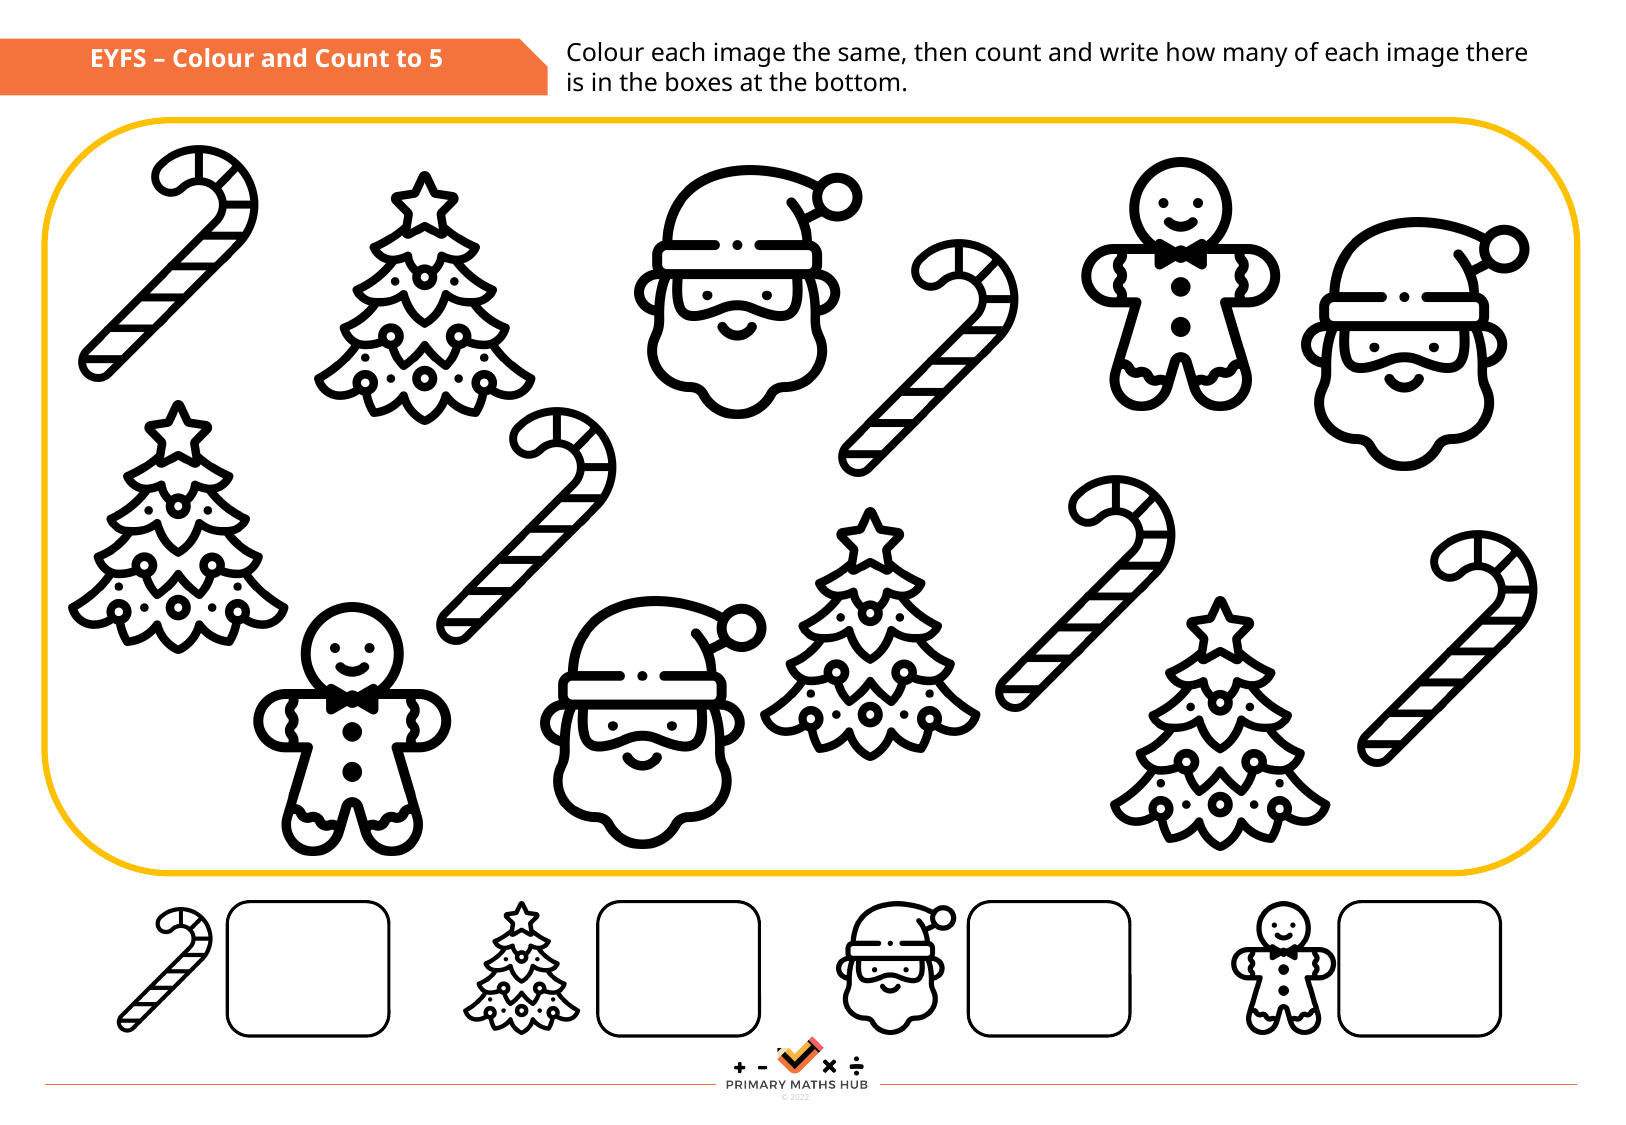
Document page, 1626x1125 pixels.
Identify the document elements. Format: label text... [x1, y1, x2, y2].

text_box [967, 900, 1131, 1038]
picture [97, 902, 232, 1037]
text_box © 2022 [720, 1084, 870, 1110]
text_box [596, 900, 761, 1038]
picture [41, 136, 295, 390]
text_box EYFS – Colour and Count to 5 [0, 37, 549, 97]
text_box [43, 119, 1579, 875]
picture [454, 901, 589, 1035]
picture [51, 157, 1574, 856]
picture [722, 901, 963, 1094]
text_box [1351, 900, 1502, 1038]
text_box [232, 900, 390, 1038]
text_box Colour each image the same, then count and write how many of each image there is in the boxes at the bottom. [551, 29, 1569, 105]
picture [1216, 901, 1351, 1035]
